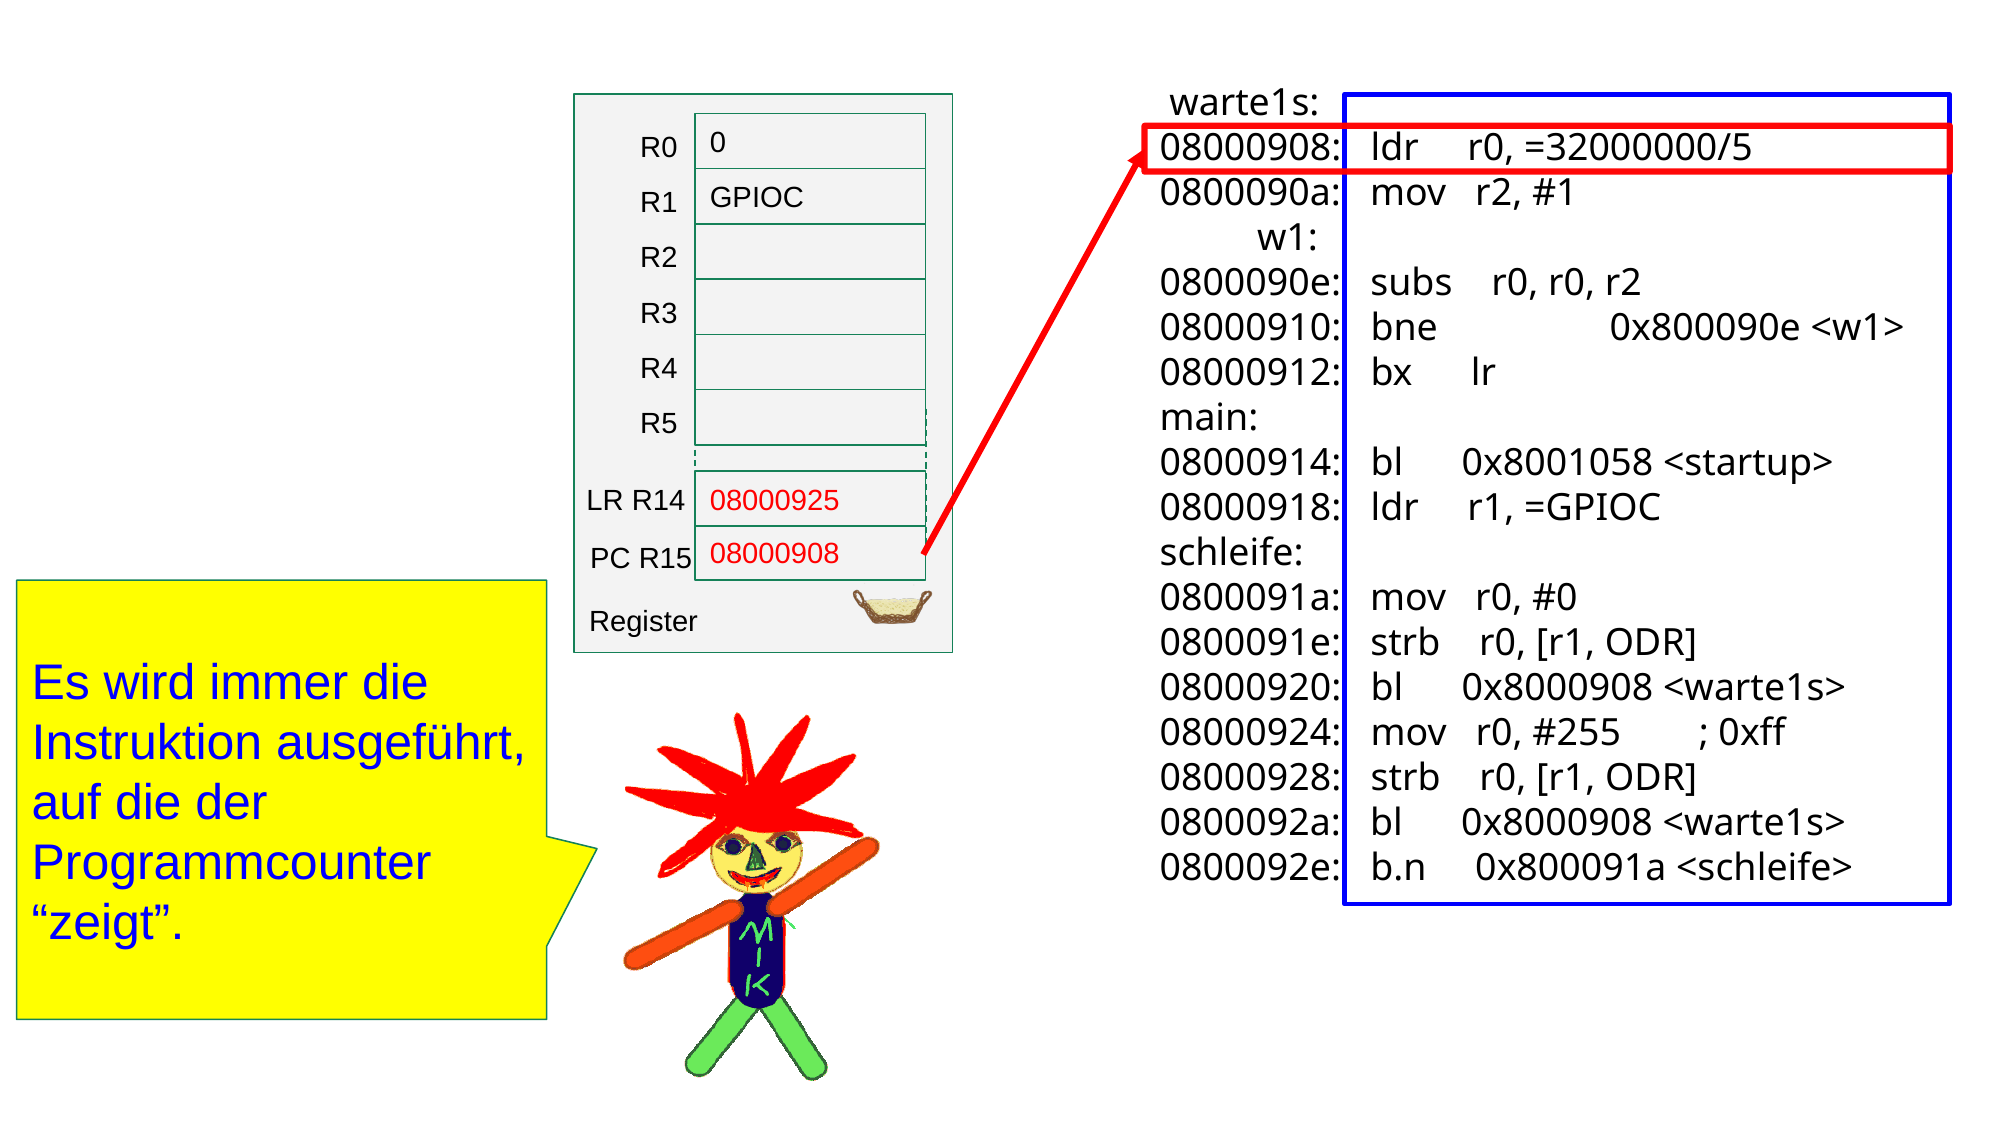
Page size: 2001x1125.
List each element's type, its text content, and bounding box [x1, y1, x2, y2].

text_box warte1s: 08000908: ldr r0, =32000000/5 0800090a: mov r2, #1 w1: 0800090e: subs r0, r0, r2 08000910: bne 0x800090e <w1> 08000912: bx lr main: 08000914: bl 0x8001058 <startup> 08000918: ldr r1, =GPIOC schleife: 0800091a: mov r0, #0 0800091e: strb r0, [r1, ODR] 08000920: bl 0x8000908 <warte1s> 08000924: mov r0, #255 ; 0xff 08000928: strb r0, [r1, ODR] 0800092a: bl 0x8000908 <warte1s> 0800092e: b.n 0x800091a <schleife> [1144, 172, 1344, 904]
text_box [1344, 172, 1950, 904]
text_box warte1s: 08000908: ldr r0, =32000000/5 0800090a: mov r2, #1 w1: 0800090e: subs r0, r0, r2 08000910: bne 0x800090e <w1> 08000912: bx lr main: 08000914: bl 0x8001058 <startup> 08000918: ldr r1, =GPIOC schleife: 0800091a: mov r0, #0 0800091e: strb r0, [r1, ODR] 08000920: bl 0x8000908 <warte1s> 08000924: mov r0, #255 ; 0xff 08000928: strb r0, [r1, ODR] 0800092a: bl 0x8000908 <warte1s> 0800092e: b.n 0x800091a <schleife> [1144, 70, 1950, 125]
picture [596, 703, 897, 1089]
text_box Es wird immer die Instruktion ausgeführt, auf die der Programmcounter “zeigt”. [16, 580, 591, 1020]
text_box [922, 148, 1145, 555]
text_box [1144, 125, 1950, 172]
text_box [573, 93, 953, 653]
text_box [1344, 94, 1950, 125]
